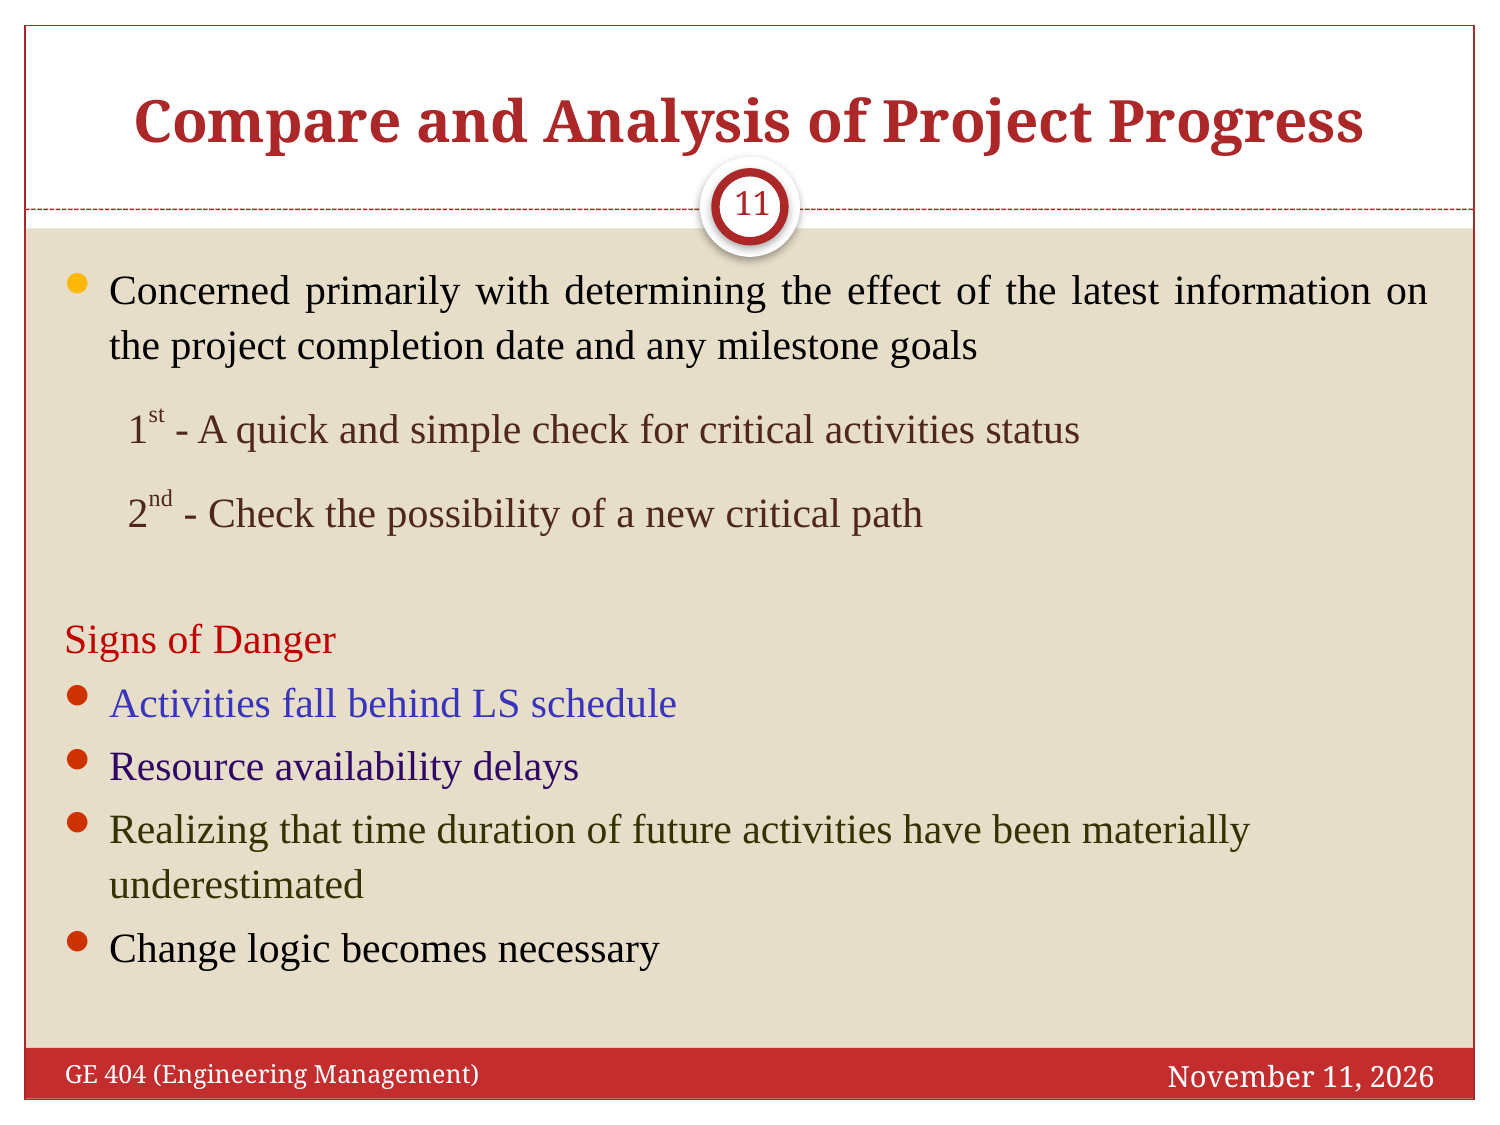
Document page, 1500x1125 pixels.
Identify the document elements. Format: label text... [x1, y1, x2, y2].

list Concerned primarily with determining the effect of the latest information on the project completion date and any milestone goals 1st - A quick and simple check for critical activities status 2nd - Check the possibility of a new critical path Signs of Danger Activities fall behind LS schedule Resource availability delays Realizing that time duration of future activities have been materially underestimated Change logic becomes necessary [49, 250, 1445, 1001]
slide_number 11 [715, 168, 791, 241]
title Compare and Analysis of Project Progress [49, 37, 1450, 162]
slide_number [950, 1050, 1450, 1111]
footer GE 404 (Engineering Management) [50, 1051, 638, 1112]
